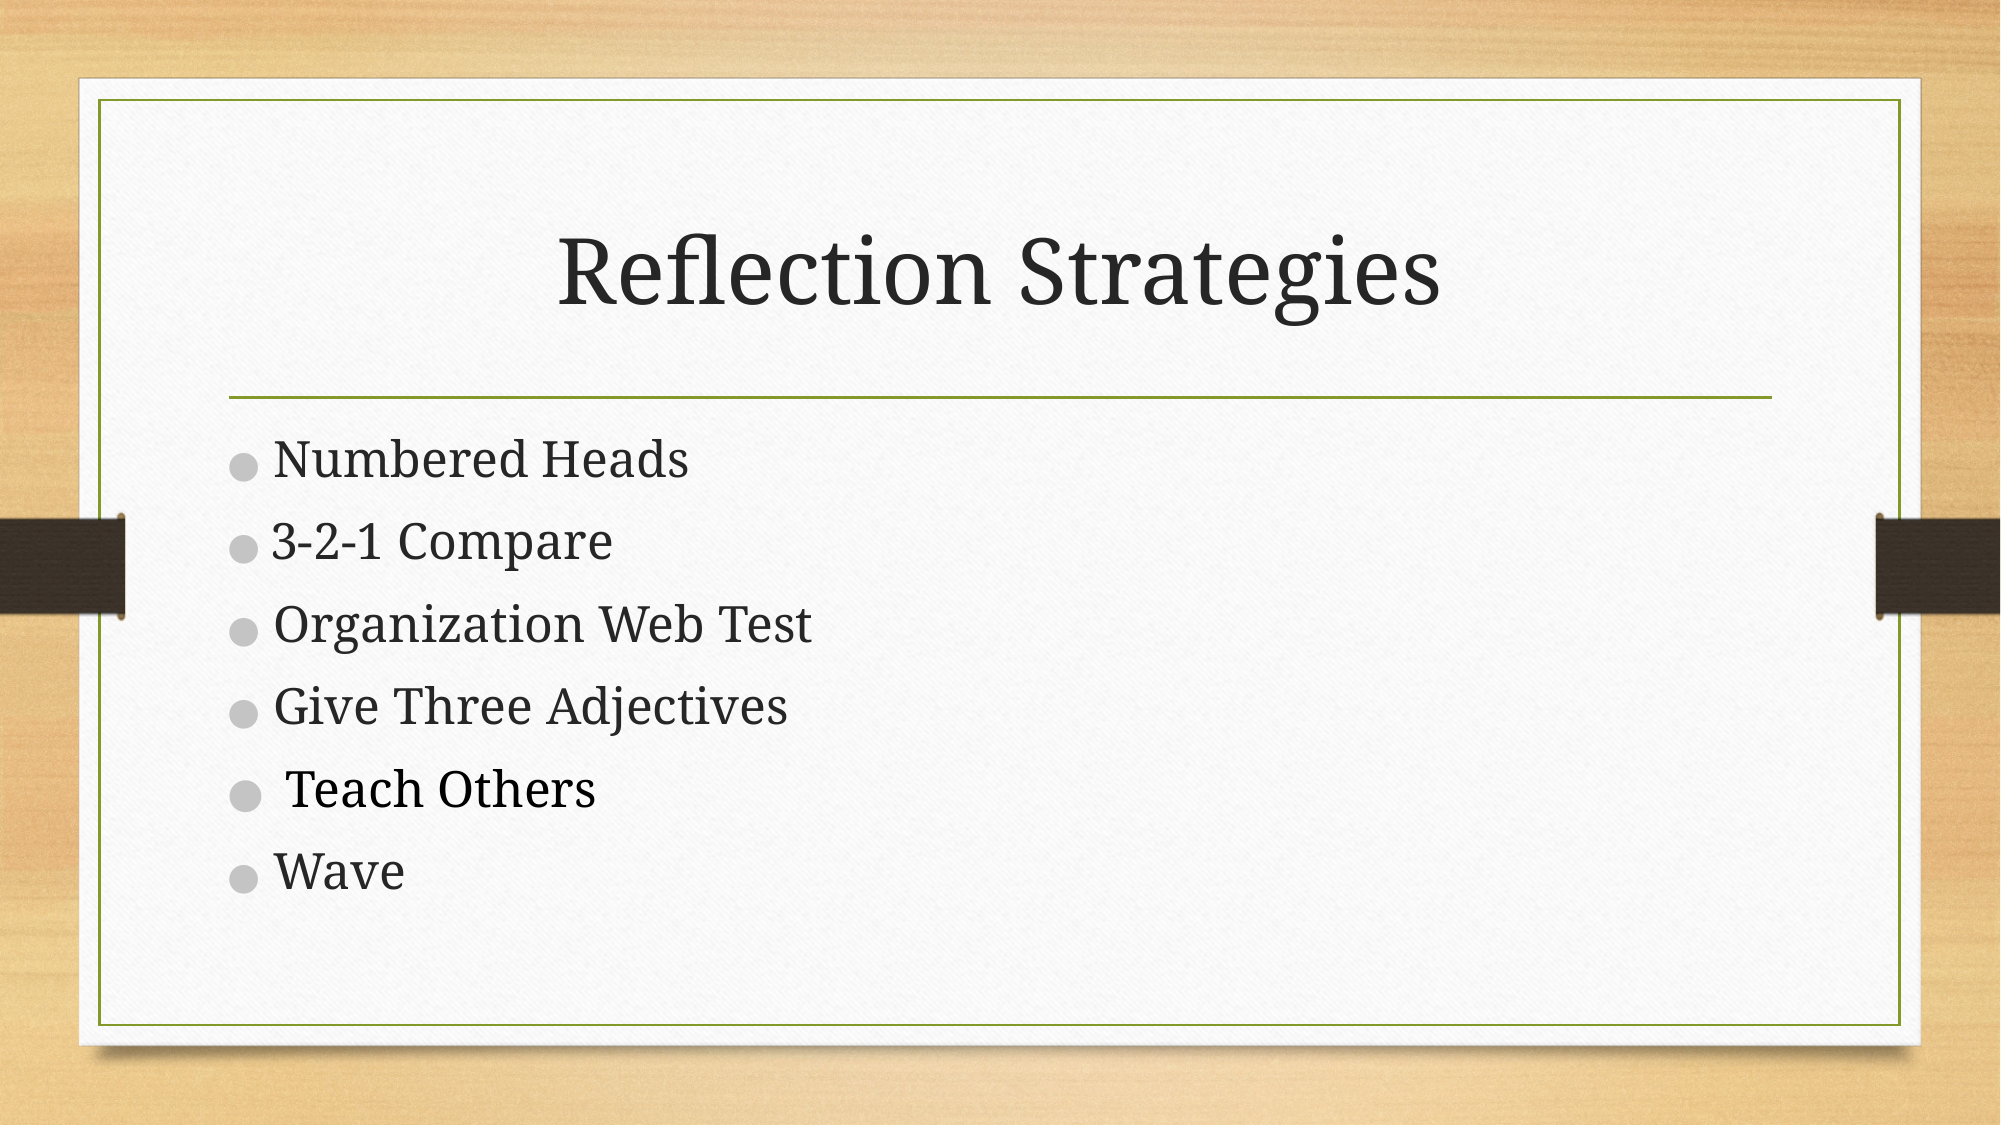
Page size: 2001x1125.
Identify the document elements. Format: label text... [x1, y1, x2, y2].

title Reflection Strategies [212, 161, 1788, 375]
list ● Numbered Heads ● 3-2-1 Compare ● Organization Web Test ● Give Three Adjectives ● Teach Others ● Wave [212, 419, 1788, 964]
picture [0, 0, 2001, 1125]
